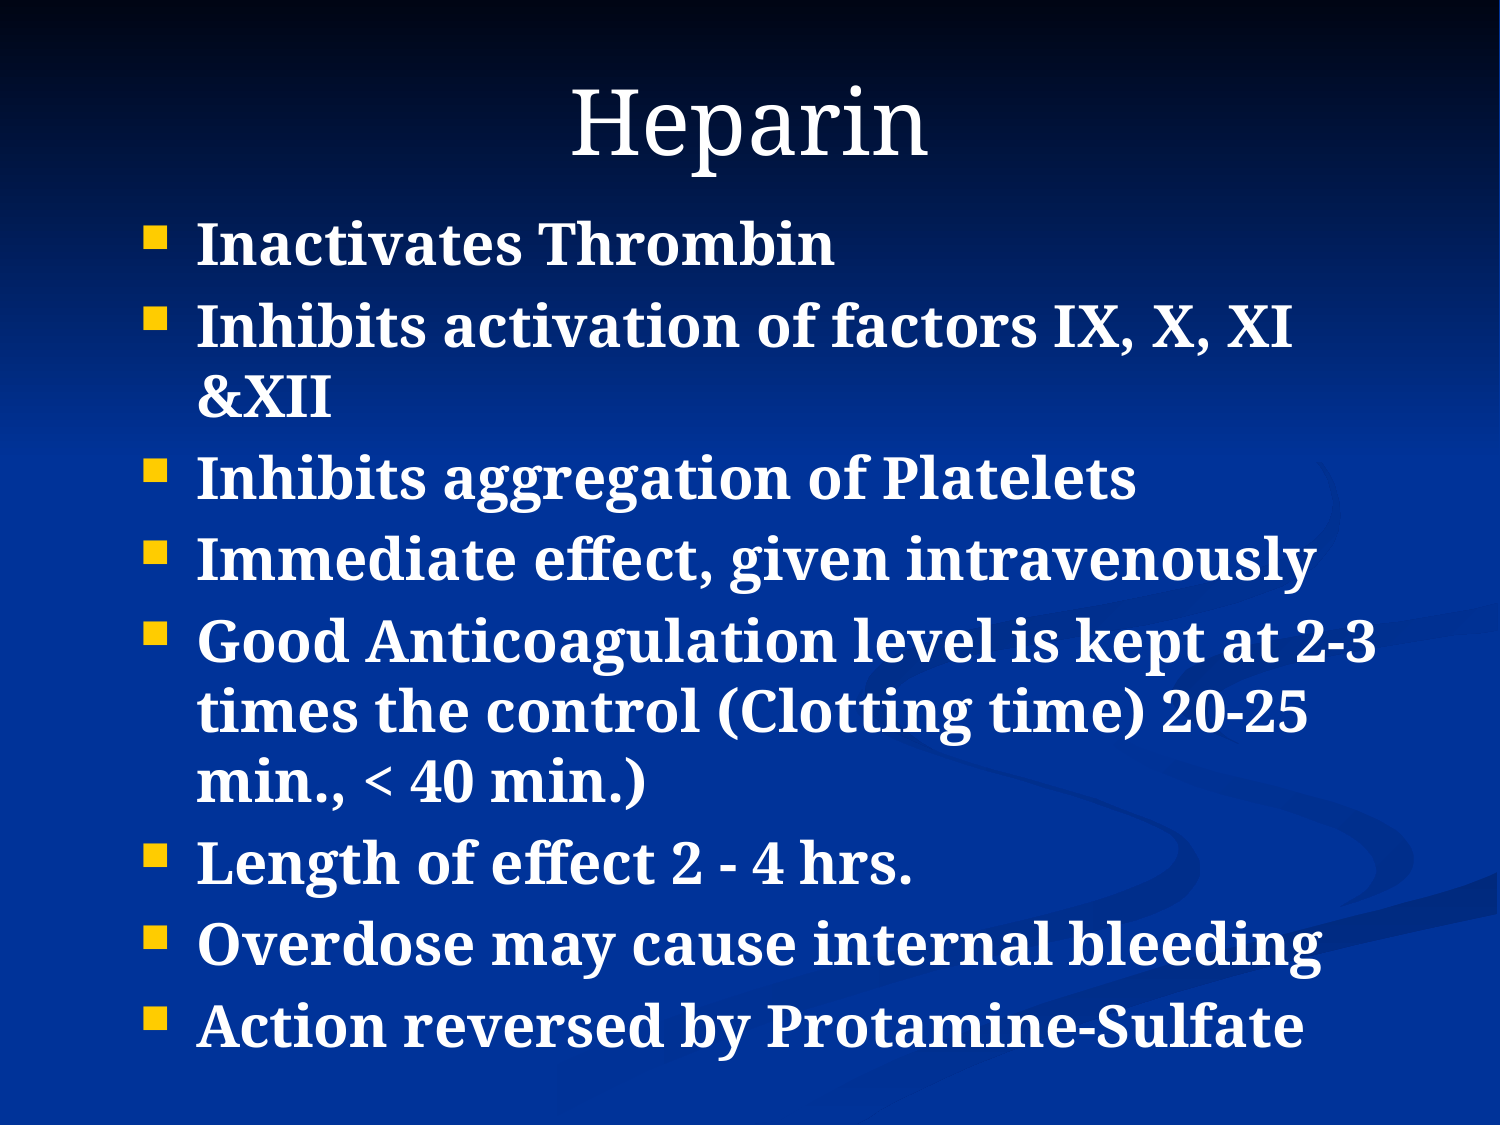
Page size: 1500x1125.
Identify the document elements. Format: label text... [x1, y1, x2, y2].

list Inactivates Thrombin Inhibits activation of factors IX, X, XI &XII Inhibits aggregation of Platelets Immediate effect, given intravenously Good Anticoagulation level is kept at 2-3 times the control (Clotting time) 20-25 min., < 40 min.) Length of effect 2 - 4 hrs. Overdose may cause internal bleeding Action reversed by Protamine-Sulfate [124, 199, 1401, 1013]
title Heparin [112, 24, 1388, 213]
